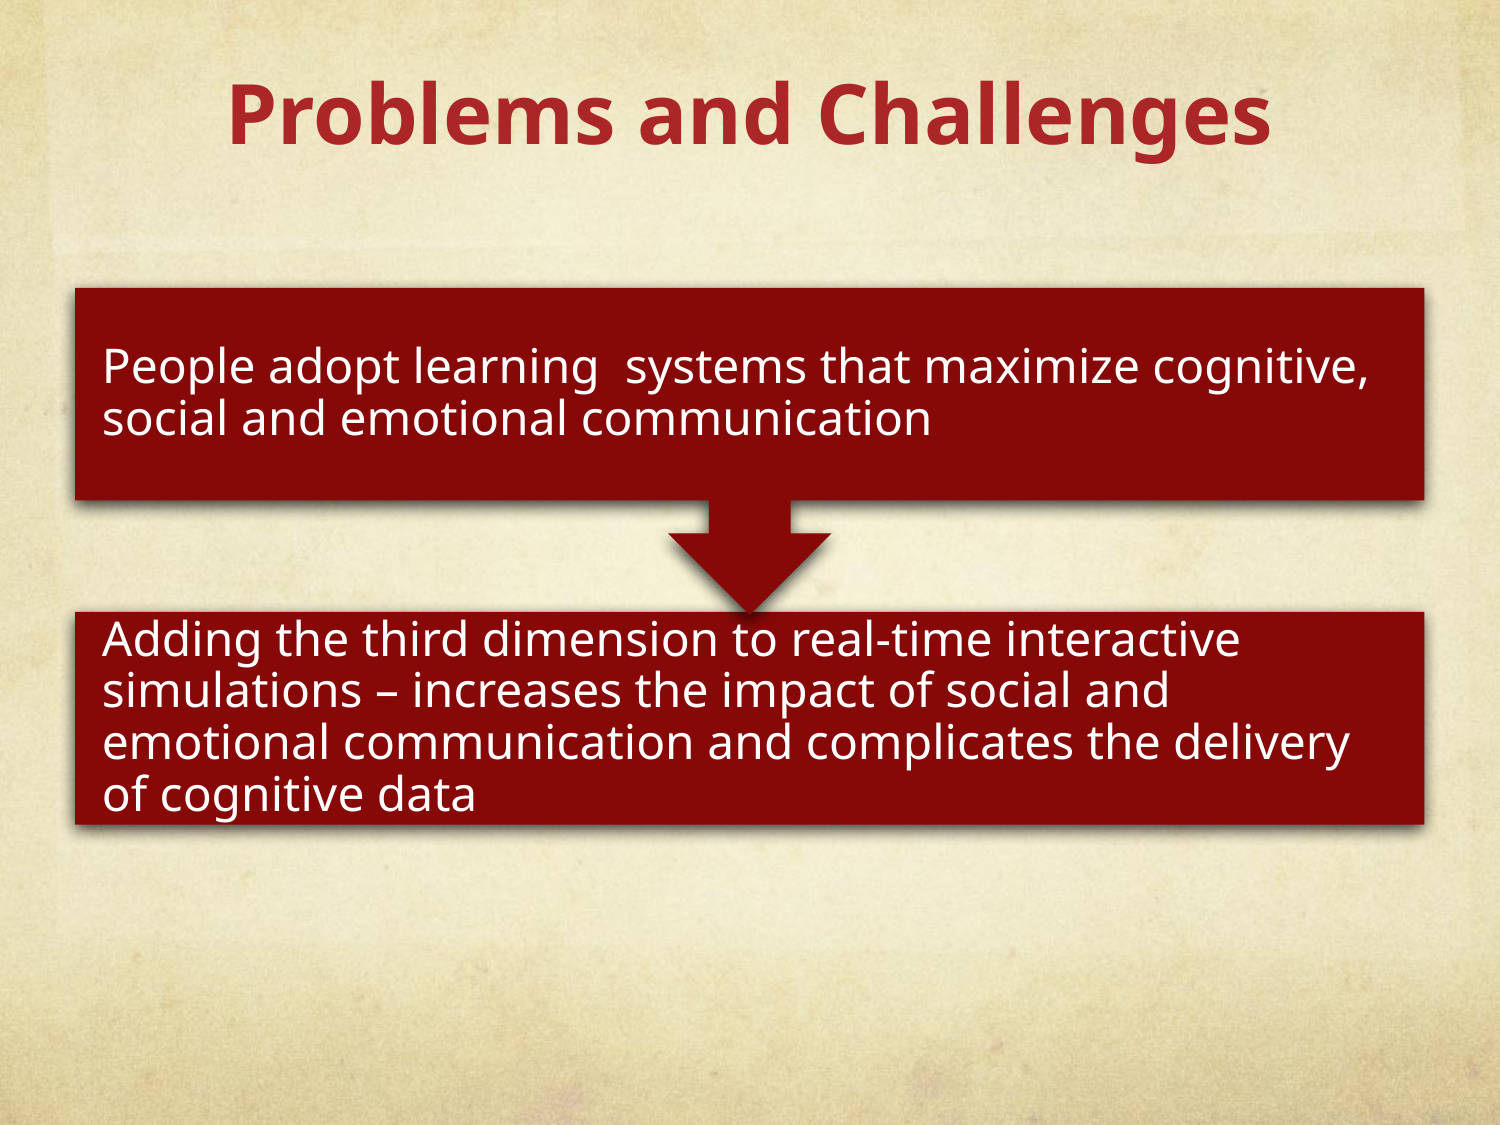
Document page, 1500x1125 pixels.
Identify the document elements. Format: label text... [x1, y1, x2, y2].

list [74, 286, 1425, 826]
title Problems and Challenges [75, 35, 1425, 188]
picture [0, 0, 1500, 1125]
